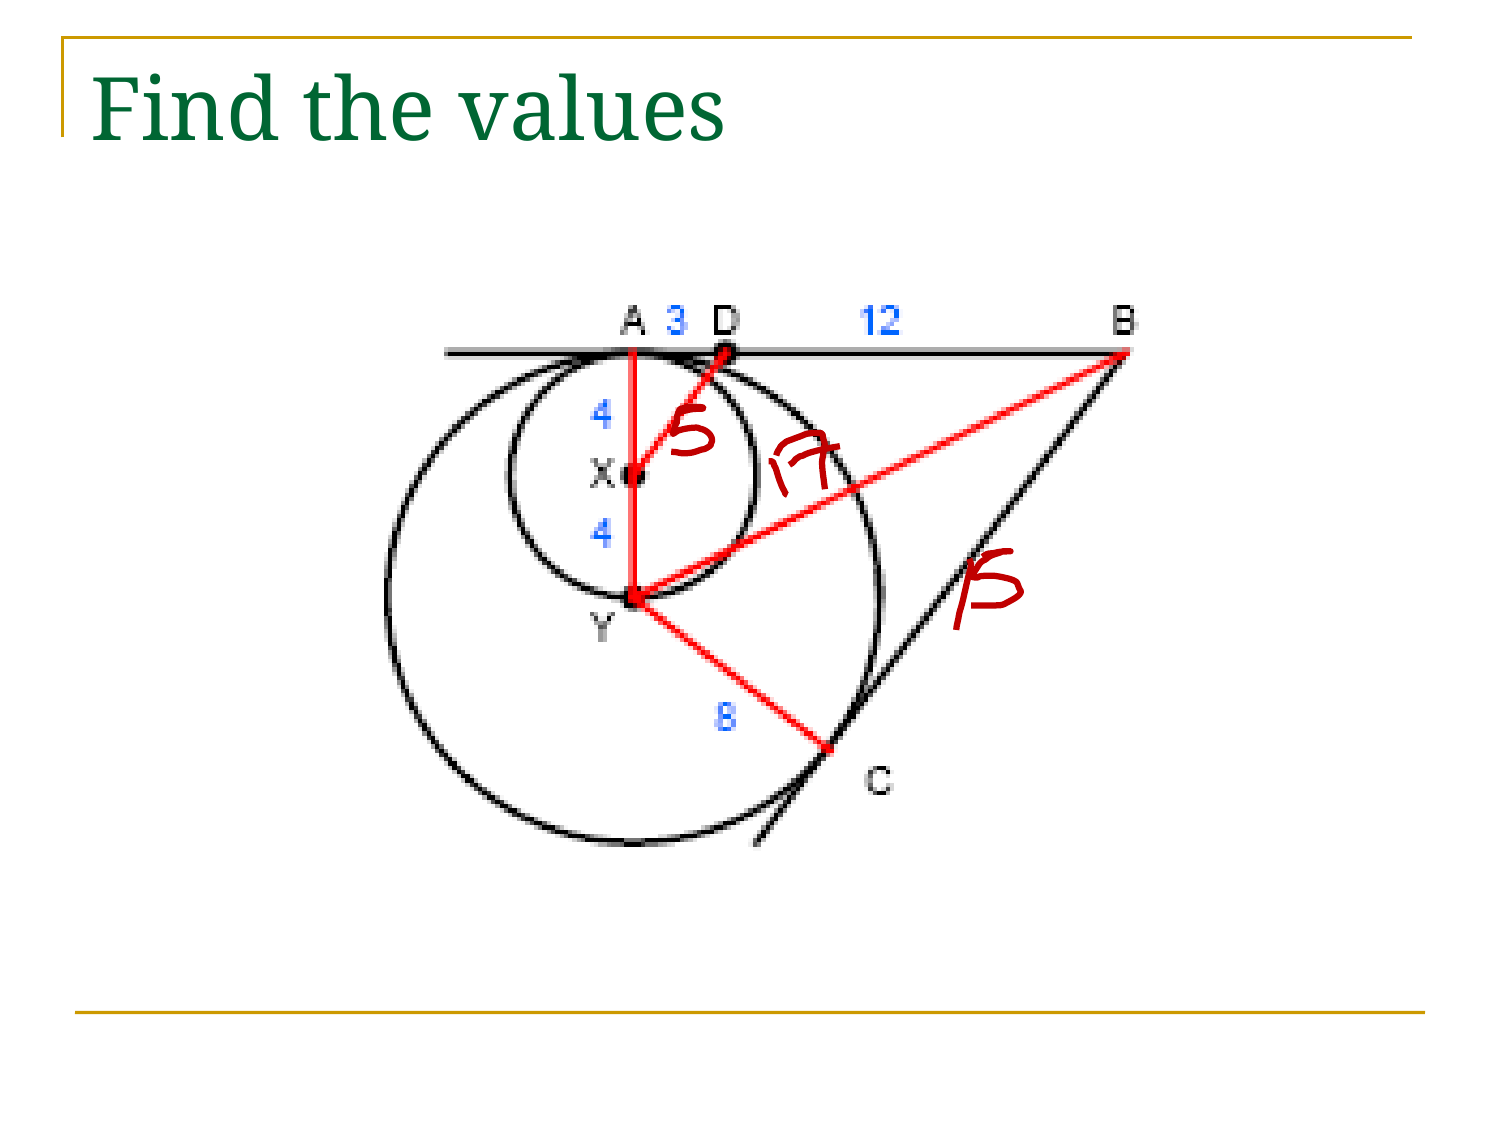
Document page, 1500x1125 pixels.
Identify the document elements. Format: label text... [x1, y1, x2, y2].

title Find the values [74, 45, 1426, 233]
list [174, 237, 1294, 873]
